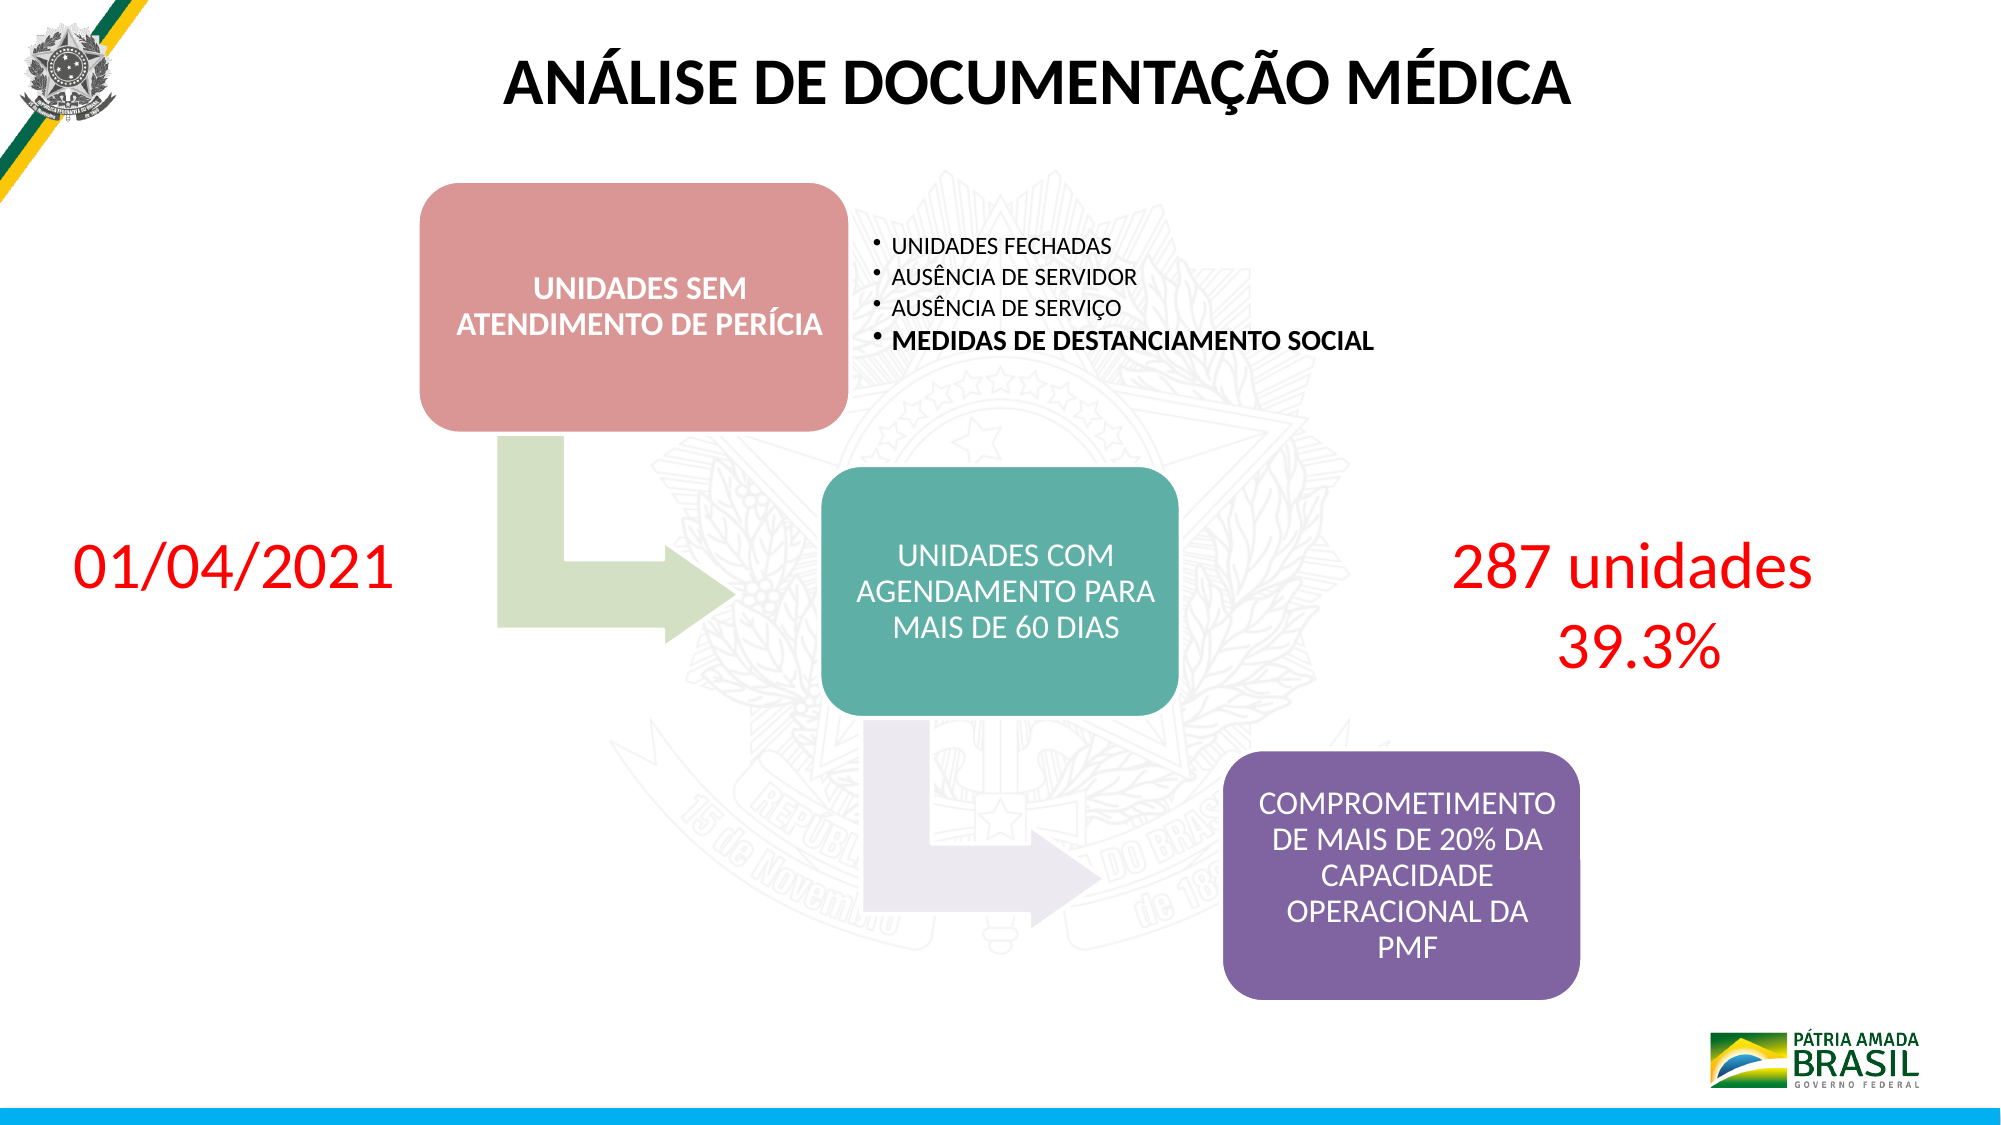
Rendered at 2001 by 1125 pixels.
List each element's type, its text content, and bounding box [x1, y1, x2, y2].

picture [0, 0, 2000, 1107]
text_box 287 unidades 39.3% [1672, 514, 1830, 690]
text_box ANÁLISE DE DOCUMENTAÇÃO MÉDICA [175, 30, 1901, 126]
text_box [332, 175, 1667, 1008]
text_box 01/04/2021 [59, 514, 327, 610]
